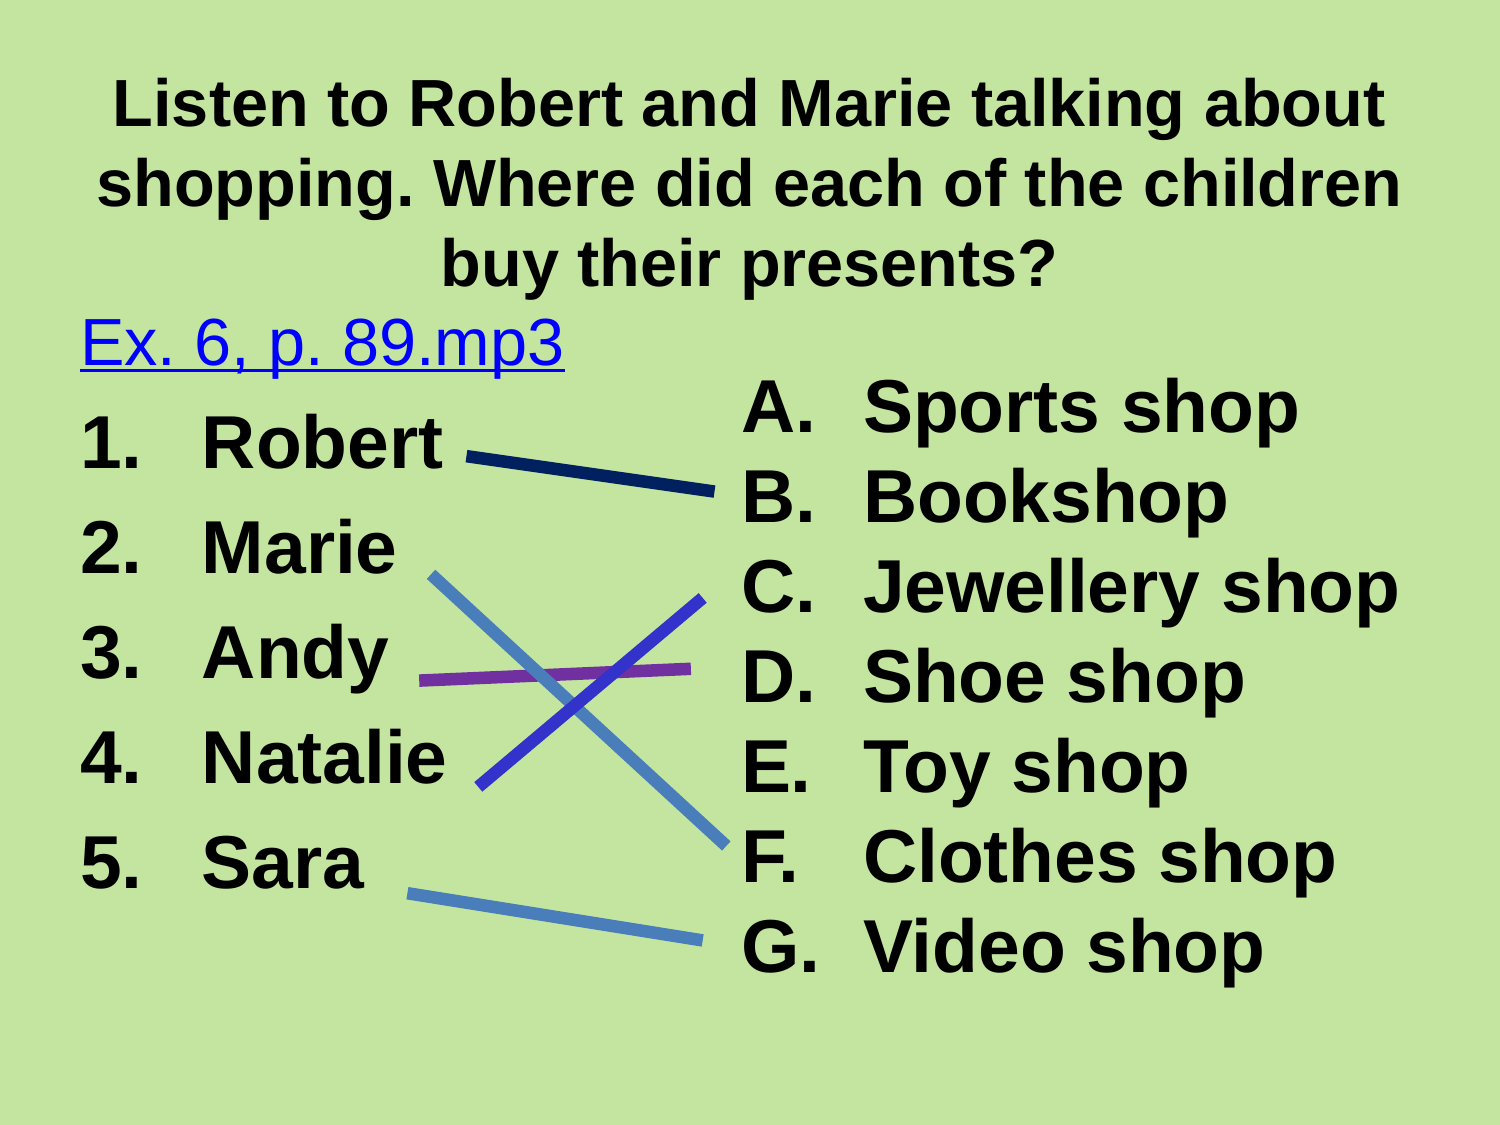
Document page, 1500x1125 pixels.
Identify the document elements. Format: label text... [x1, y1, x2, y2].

text_box Sports shop Bookshop Jewellery shop Shoe shop Toy shop Clothes shop Video shop [726, 349, 1447, 995]
title Listen to Robert and Marie talking about shopping. Where did each of the children buy their presents? [75, 45, 1425, 315]
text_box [418, 668, 425, 681]
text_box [477, 597, 703, 788]
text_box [407, 892, 703, 941]
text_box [466, 455, 715, 492]
list Ex. 6, p. 89.mp3 Robert Marie Andy Natalie Sara [64, 290, 610, 994]
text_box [430, 574, 727, 847]
